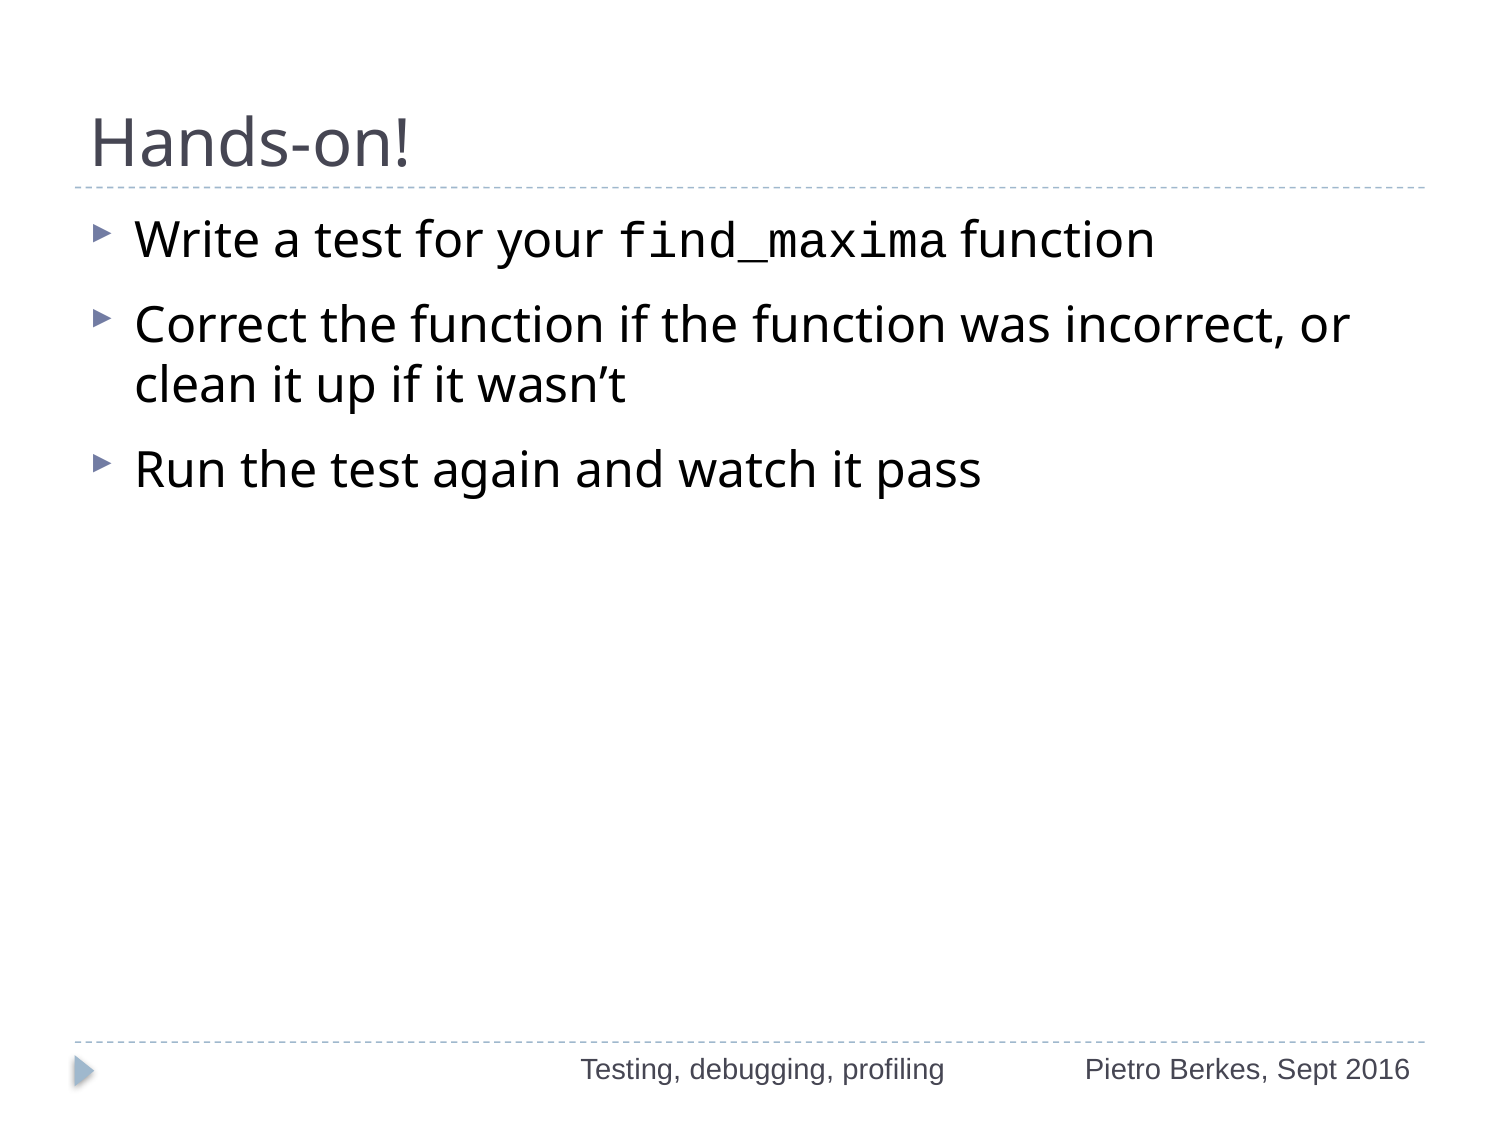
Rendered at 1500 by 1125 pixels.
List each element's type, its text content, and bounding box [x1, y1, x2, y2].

footer Testing, debugging, profiling [475, 1042, 1051, 1103]
list Write a test for your find_maxima function Correct the function if the function was incorrect, or clean it up if it wasn’t Run the test again and watch it pass [75, 200, 1425, 1010]
title Hands-on! [75, 24, 1425, 188]
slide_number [1051, 1042, 1426, 1103]
